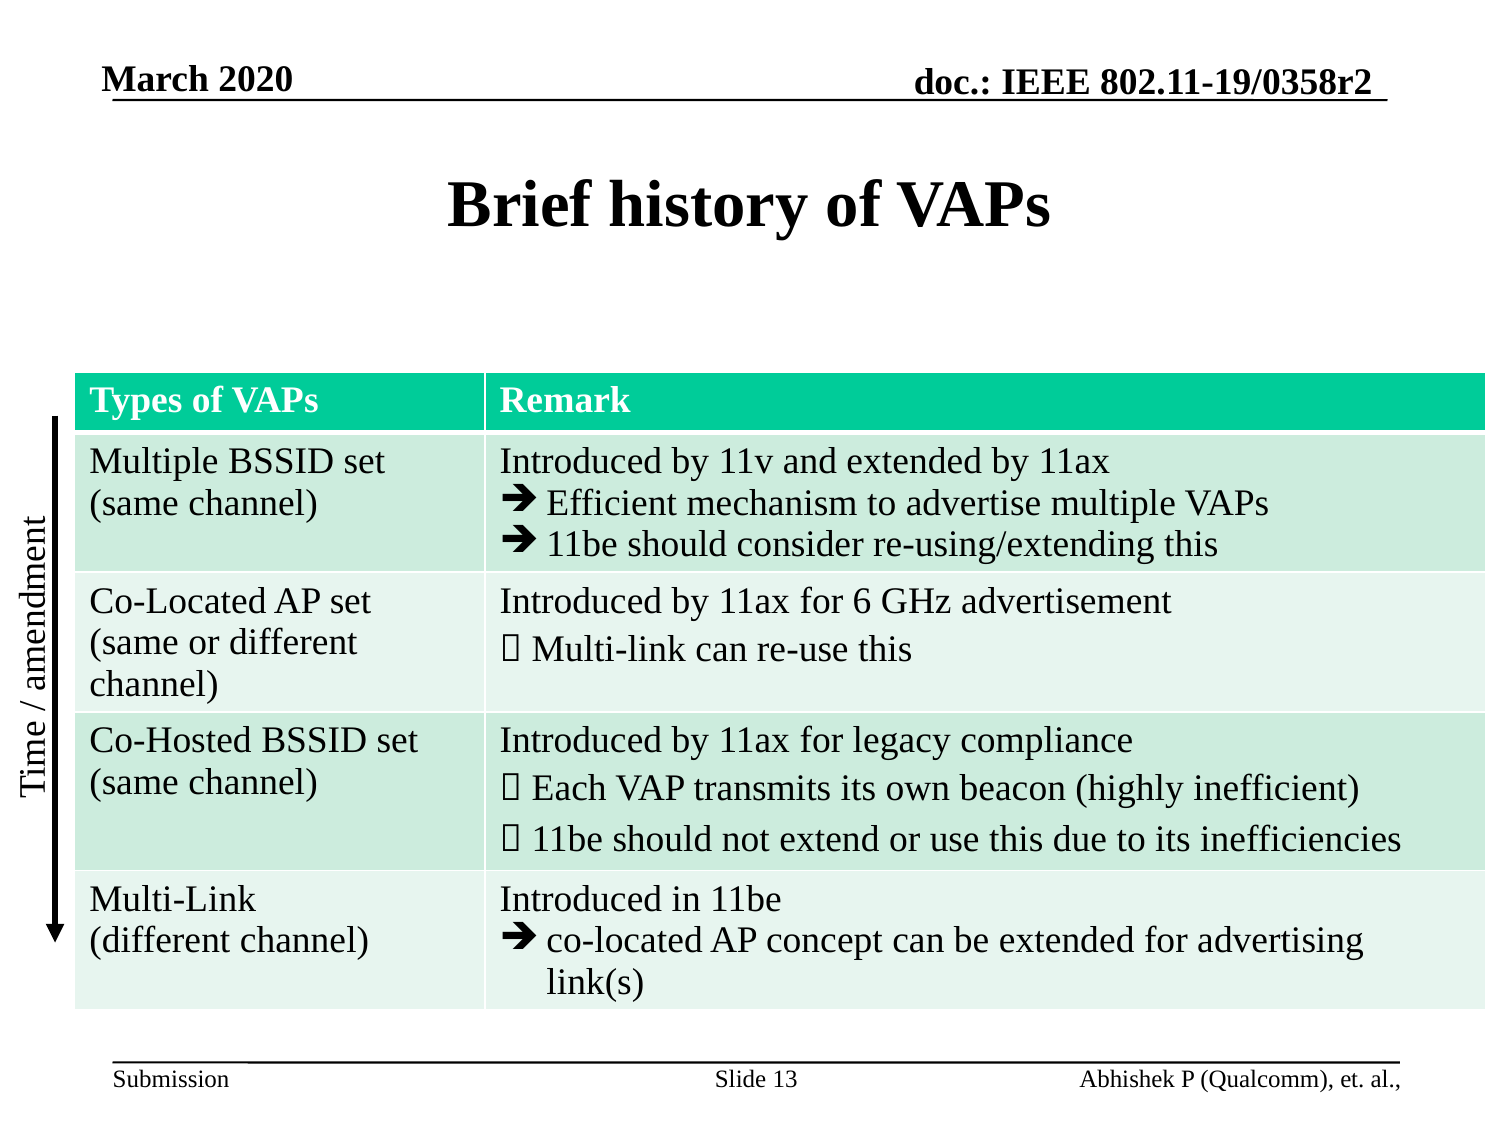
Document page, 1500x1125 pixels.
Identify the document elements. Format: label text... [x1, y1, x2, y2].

title Brief history of VAPs [112, 112, 1388, 288]
table_cell Multi-Link (different channel) [75, 871, 484, 1009]
table_cell Multiple BSSID set (same channel) [75, 435, 484, 571]
table_cell Introduced by 11ax for 6 GHz advertisement  Multi-link can re-use this [486, 573, 1485, 711]
table_cell Introduced by 11ax for legacy compliance  Each VAP transmits its own beacon (highly inefficient)  11be should not extend or use this due to its inefficiencies [486, 713, 1485, 870]
table_header Types of VAPs [75, 373, 484, 430]
table_cell Co-Hosted BSSID set (same channel) [75, 713, 484, 870]
table_cell Co-Located AP set (same or different channel) [75, 573, 484, 711]
text_box Time / amendment [0, 500, 50, 814]
footer Abhishek P (Qualcomm), et. al., [949, 1061, 1402, 1093]
table_header Remark [486, 373, 1485, 430]
slide_number Slide 13 [712, 1061, 801, 1093]
table_cell Introduced by 11v and extended by 11ax Efficient mechanism to advertise multiple VAPs 11be should consider re-using/extending this [486, 435, 1485, 571]
table_cell Introduced in 11be co-located AP concept can be extended for advertising link(s) [486, 871, 1485, 1009]
